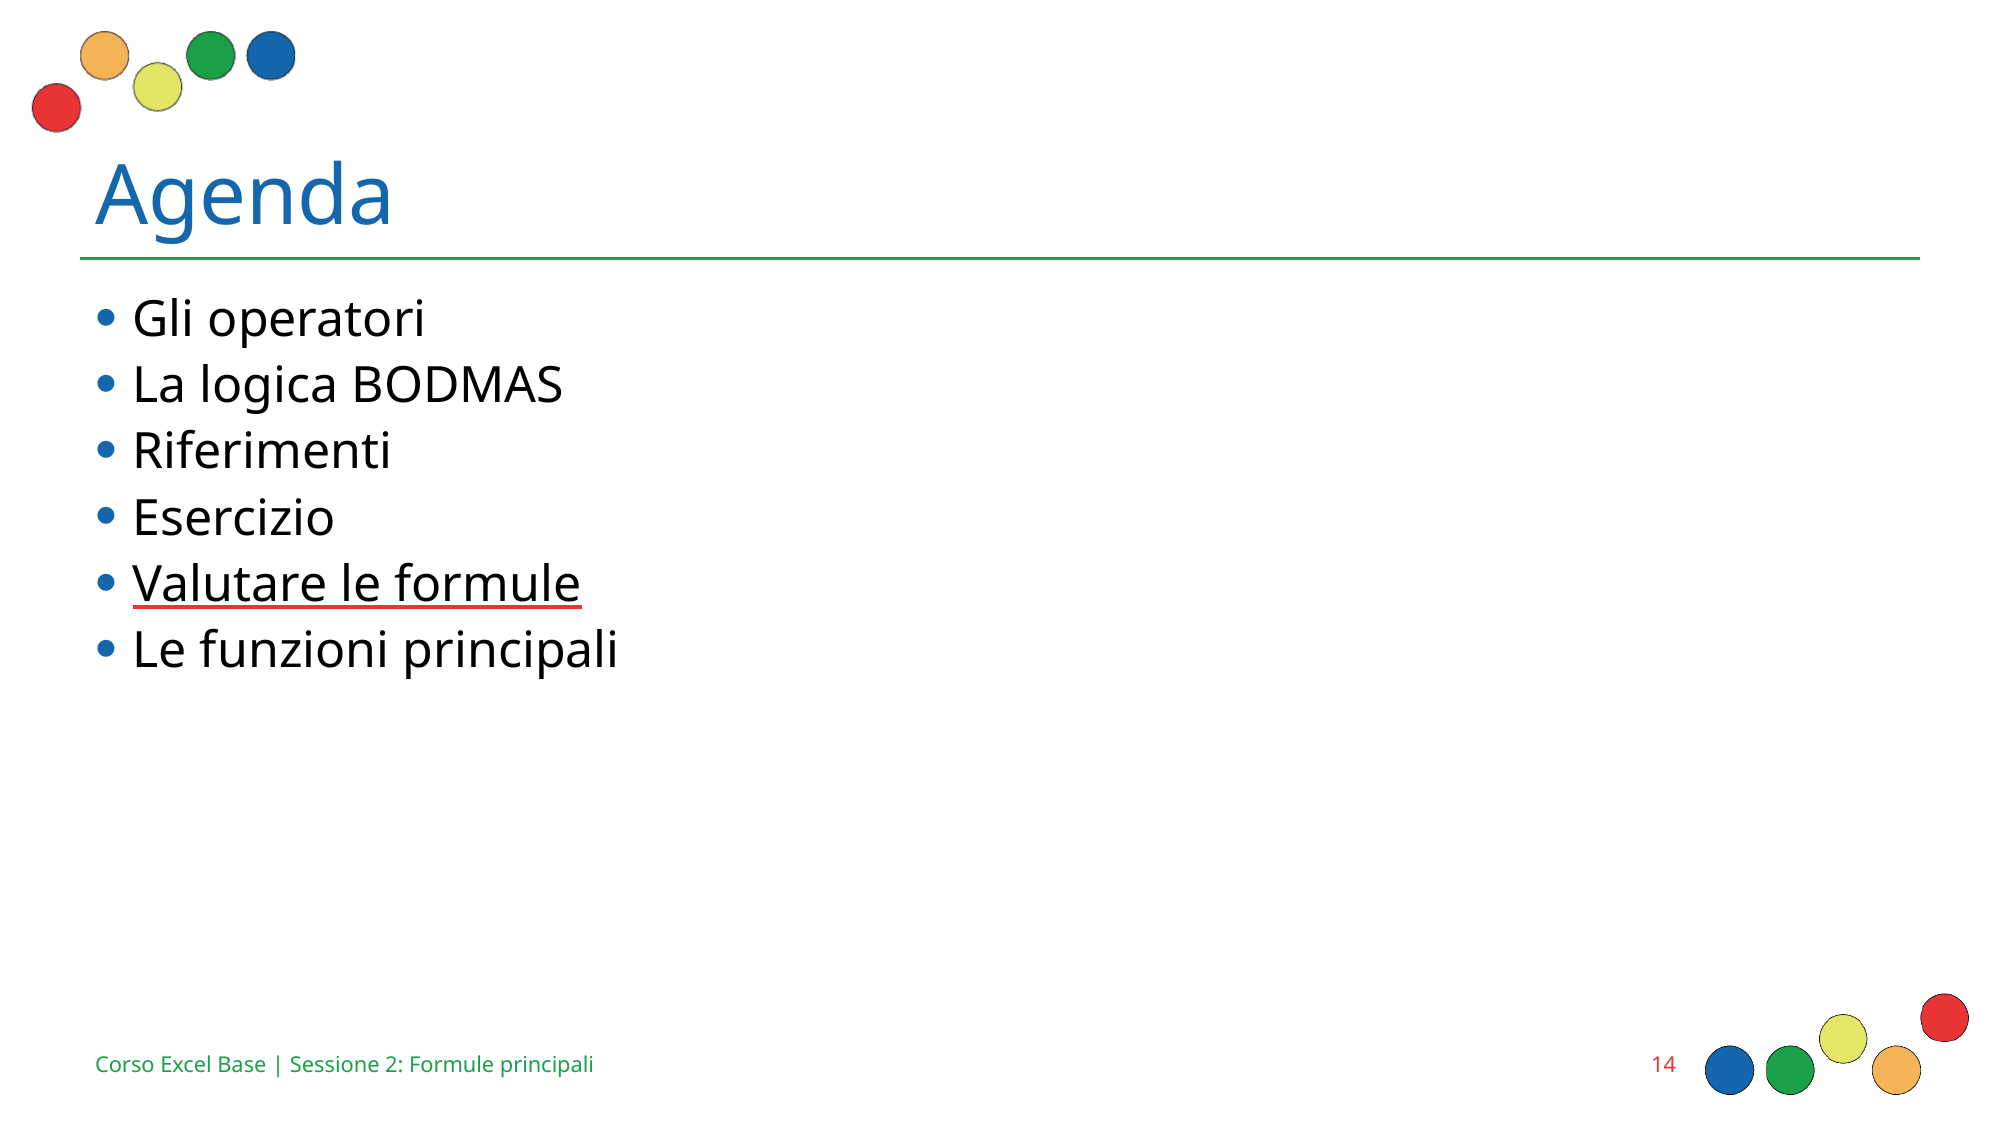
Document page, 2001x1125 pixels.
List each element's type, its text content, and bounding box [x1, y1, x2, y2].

footer Corso Excel Base | Sessione 2: Formule principali [80, 1035, 1571, 1096]
picture [29, 30, 295, 135]
slide_number 14 [1583, 1035, 1692, 1096]
picture [1704, 990, 1971, 1096]
list Gli operatori La logica BODMAS Riferimenti Esercizio Valutare le formule Le funzioni principali [80, 278, 1920, 1011]
title Agenda [80, 123, 1920, 259]
